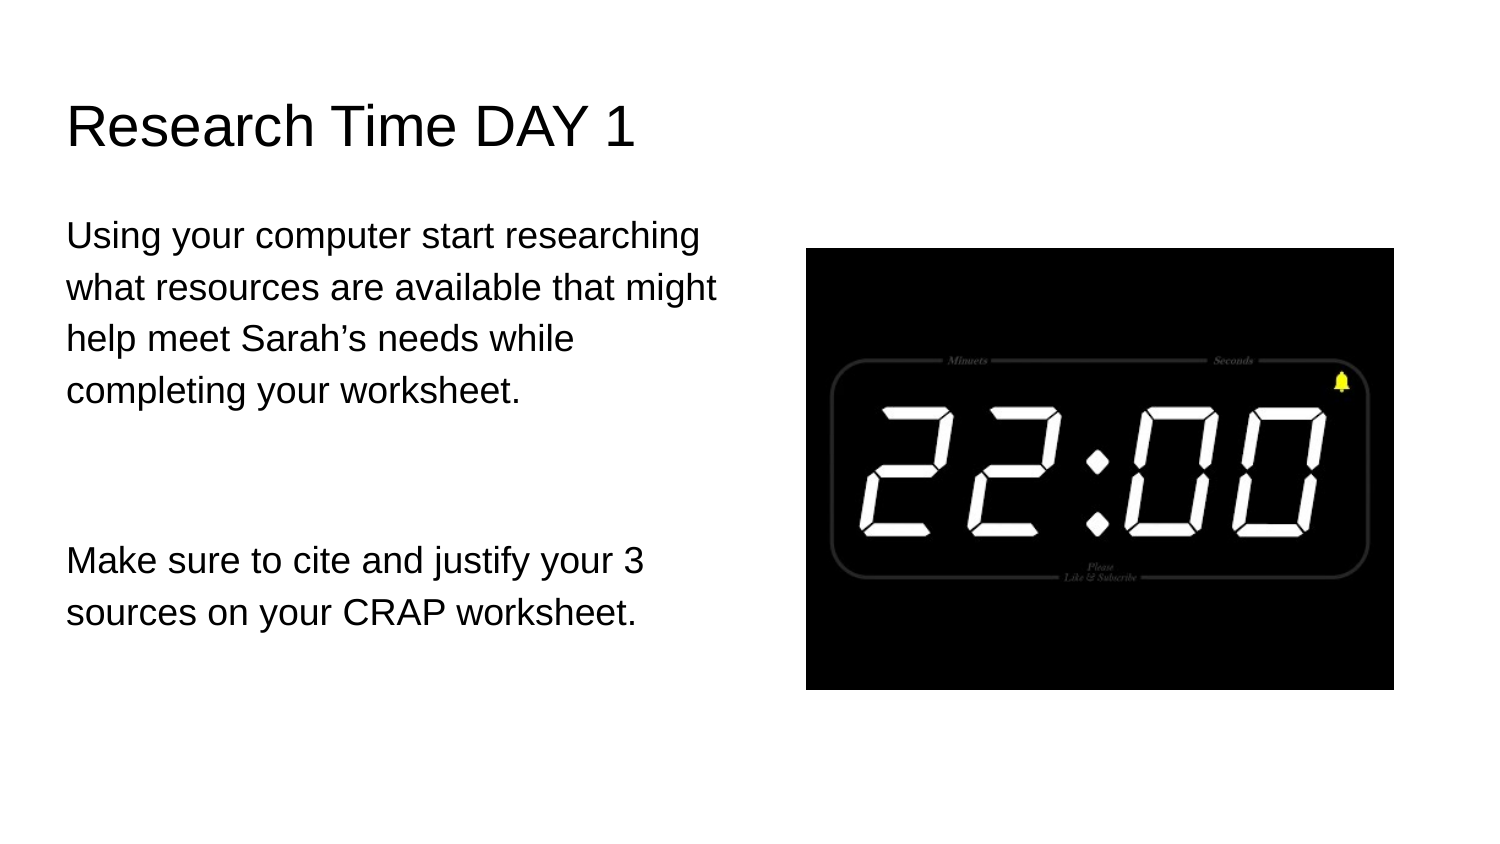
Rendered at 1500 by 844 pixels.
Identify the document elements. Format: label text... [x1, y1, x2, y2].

title Research Time DAY 1 [51, 72, 1449, 167]
list Using your computer start researching what resources are available that might help meet Sarah’s needs while completing your worksheet. Make sure to cite and justify your 3 sources on your CRAP worksheet. [51, 189, 750, 750]
picture [805, 248, 1394, 690]
